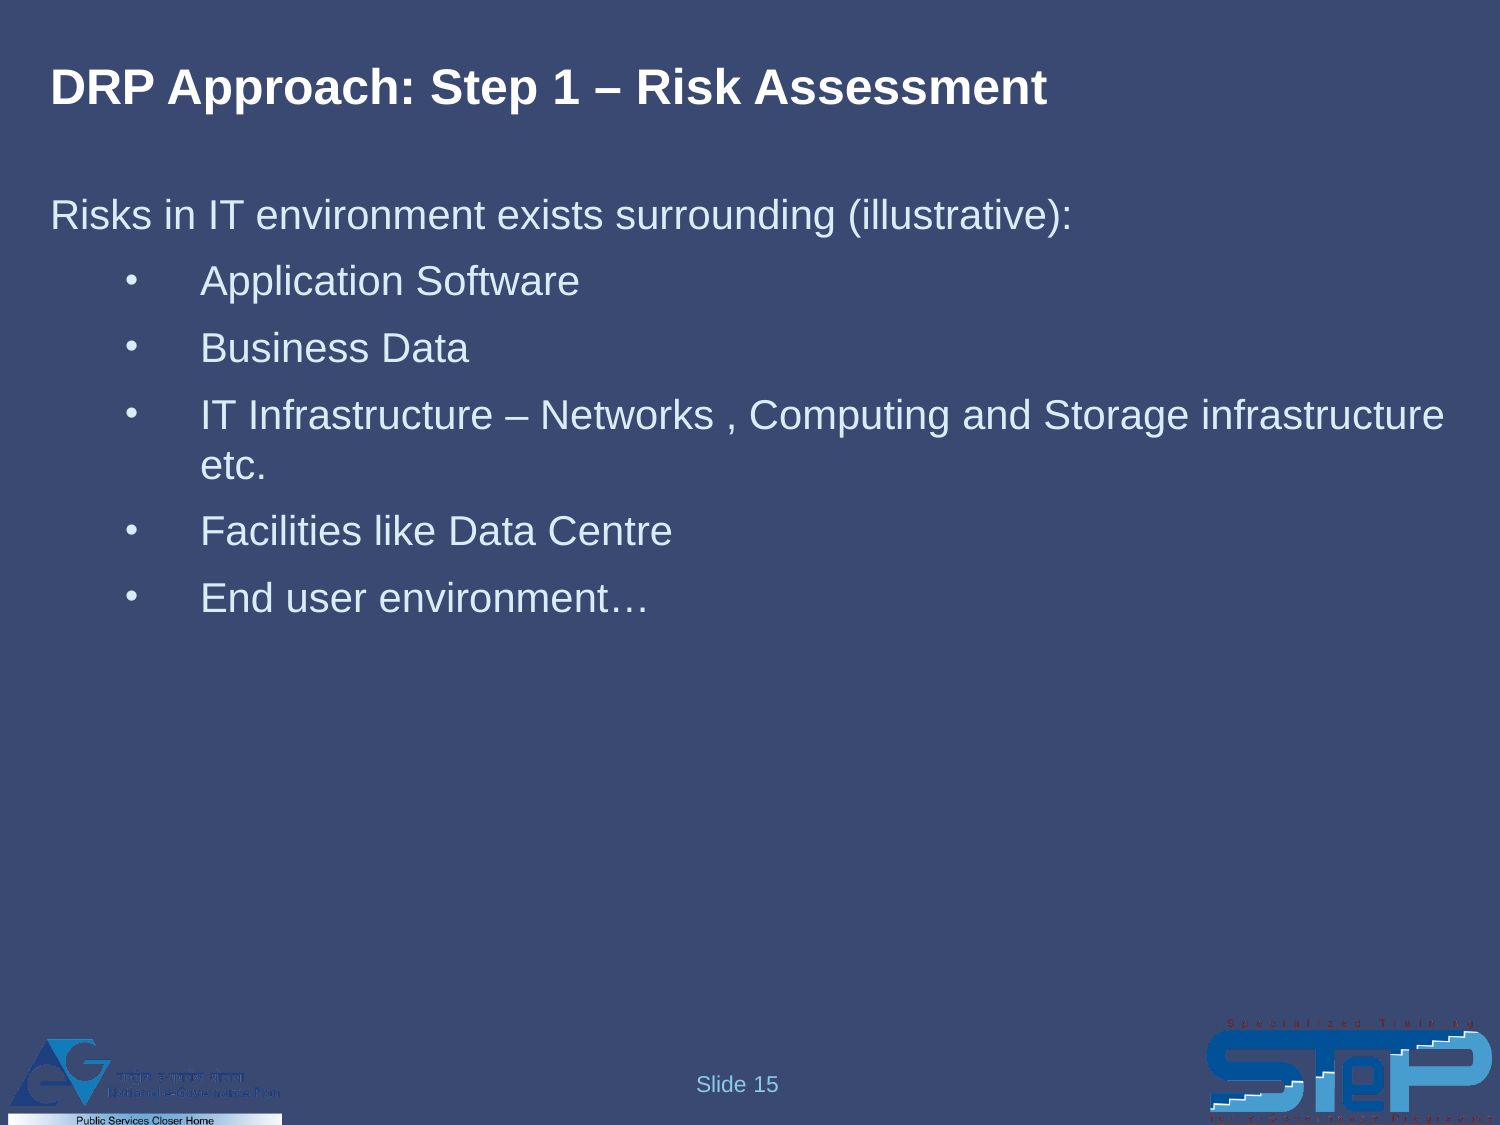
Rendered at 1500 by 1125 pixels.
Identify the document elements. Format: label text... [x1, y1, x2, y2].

text_box Risks in IT environment exists surrounding (illustrative): Application Software Business Data IT Infrastructure – Networks , Computing and Storage infrastructure etc. Facilities like Data Centre End user environment… [49, 187, 1475, 899]
picture [8, 1039, 282, 1125]
picture [1205, 1019, 1492, 1125]
title DRP Approach: Step 1 – Risk Assessment [49, 54, 1377, 151]
text_box Slide 15 [562, 1070, 913, 1096]
